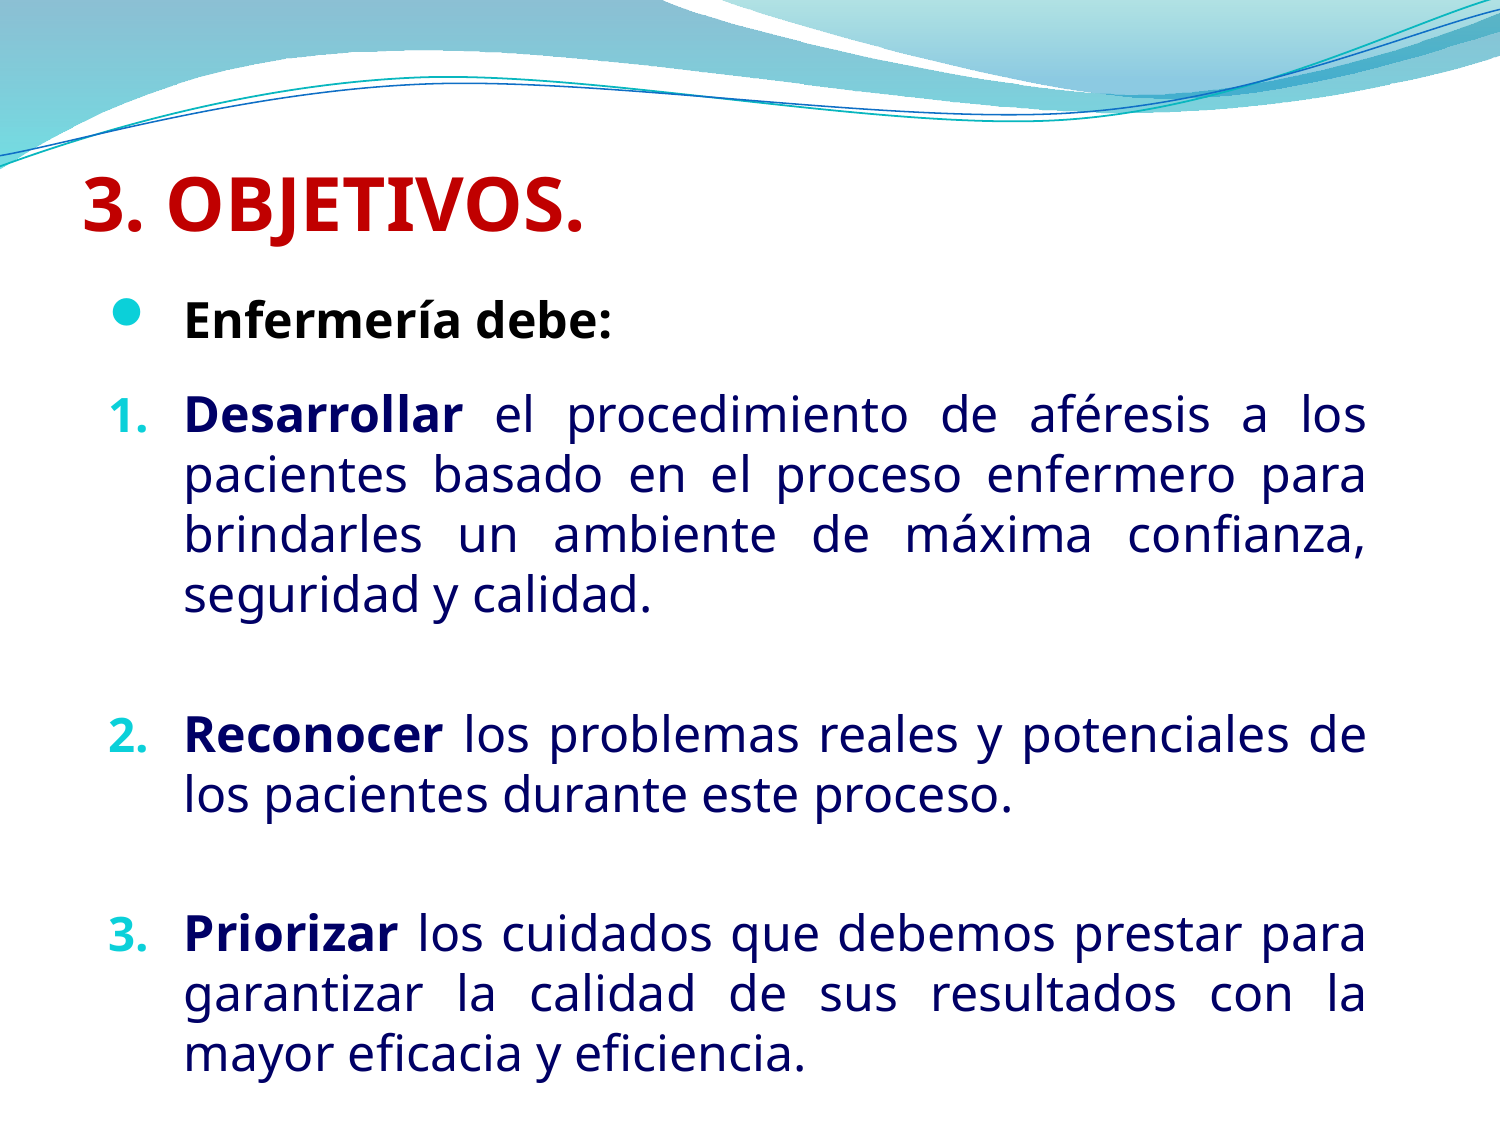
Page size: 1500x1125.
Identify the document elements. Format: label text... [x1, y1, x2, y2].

title 3. OBJETIVOS. [81, 58, 1409, 247]
list Enfermería debe: Desarrollar el procedimiento de aféresis a los pacientes basado en el proceso enfermero para brindarles un ambiente de máxima confianza, seguridad y calidad. Reconocer los problemas reales y potenciales de los pacientes durante este proceso. Priorizar los cuidados que debemos prestar para garantizar la calidad de sus resultados con la mayor eficacia y eficiencia. [93, 281, 1384, 1091]
